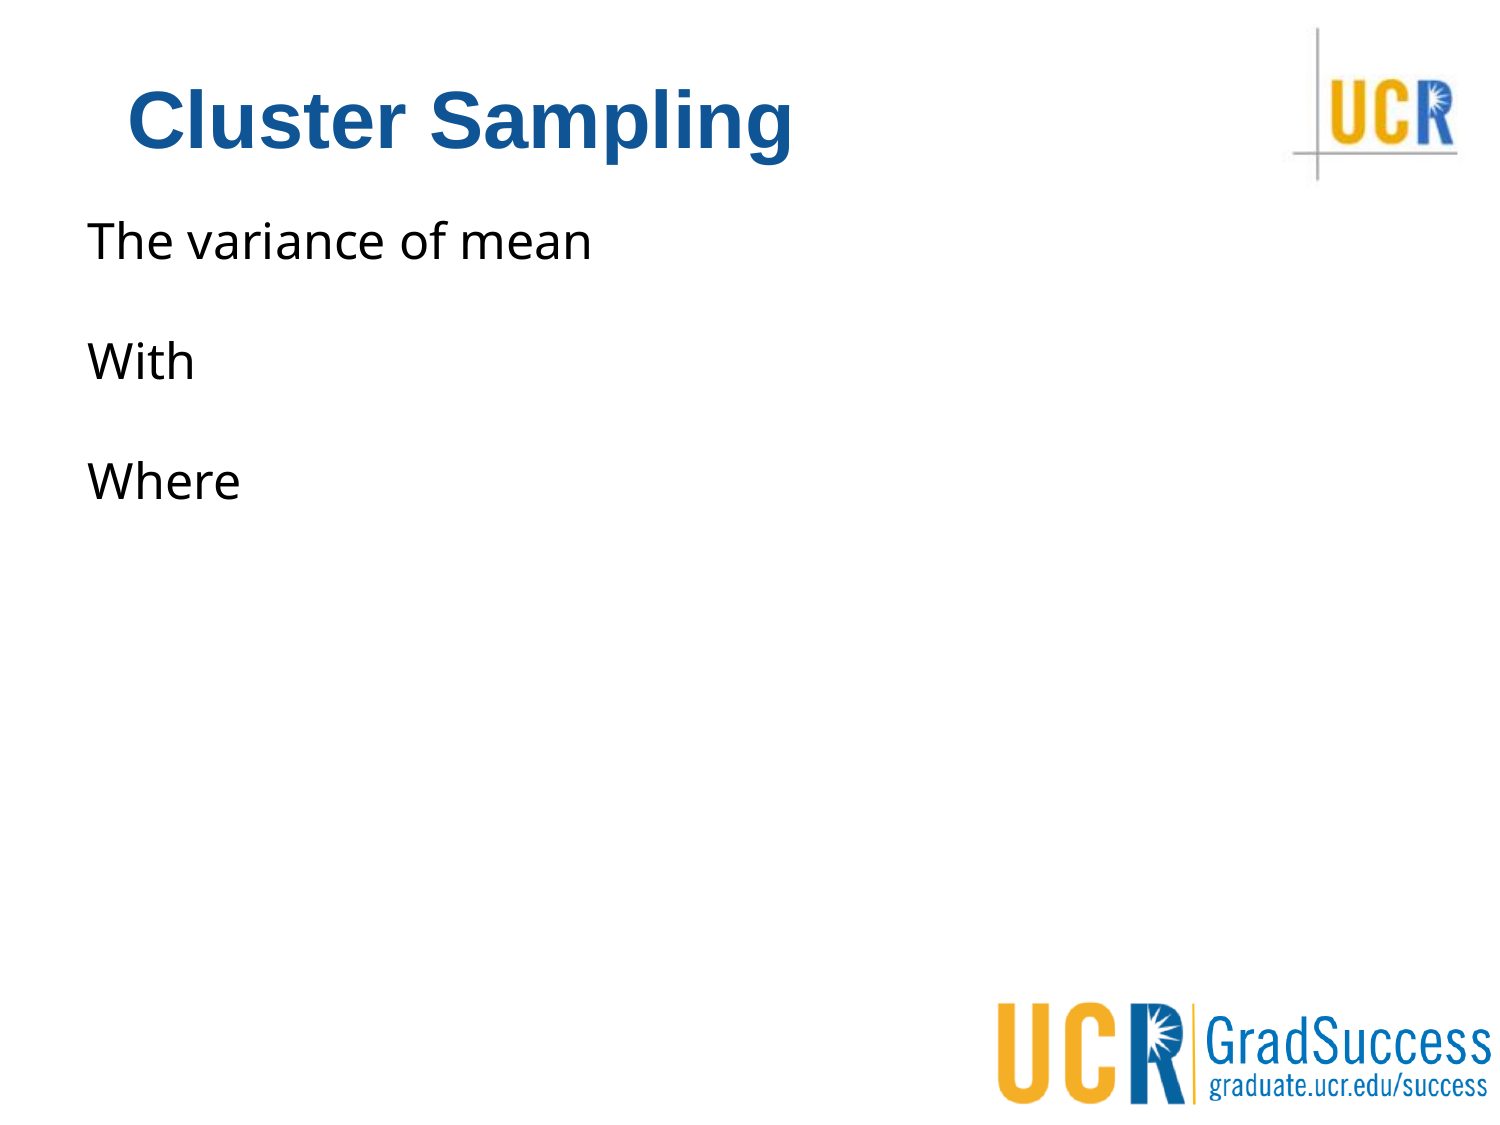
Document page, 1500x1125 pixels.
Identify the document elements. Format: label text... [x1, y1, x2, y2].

picture [1282, 0, 1500, 196]
title Cluster Sampling [112, 13, 1388, 172]
